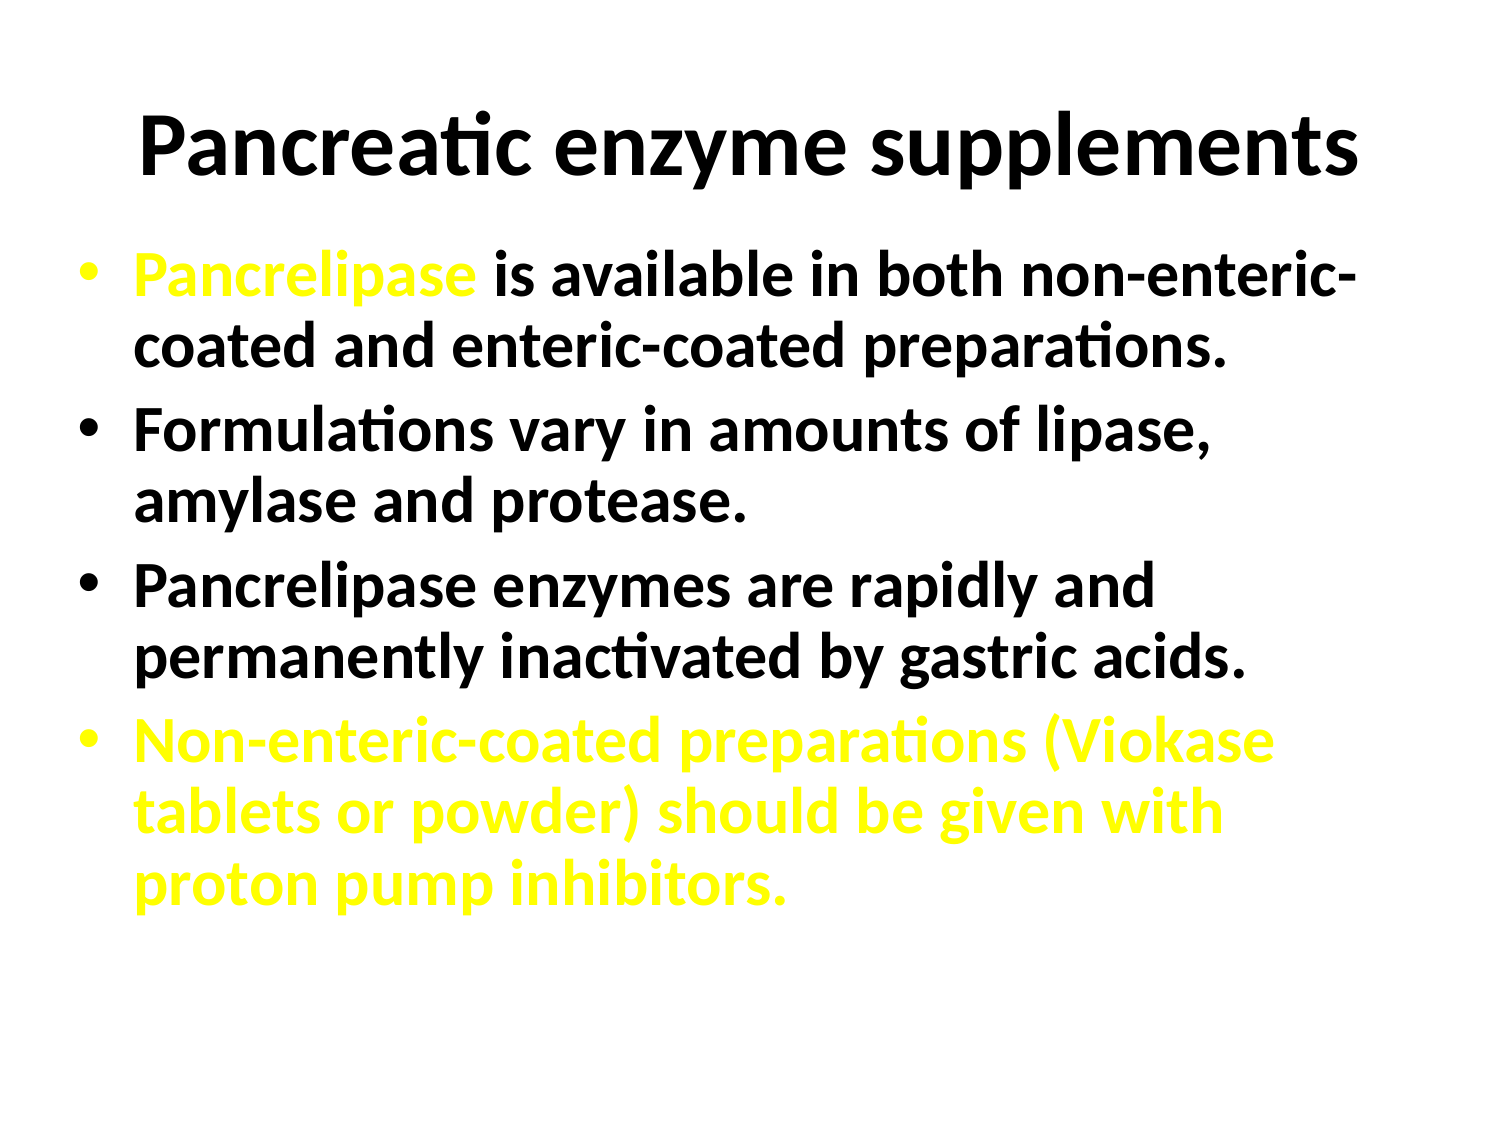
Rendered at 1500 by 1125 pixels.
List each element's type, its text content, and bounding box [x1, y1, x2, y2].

title Pancreatic enzyme supplements [75, 45, 1425, 231]
list Pancrelipase is available in both non-enteric-coated and enteric-coated preparations. Formulations vary in amounts of lipase, amylase and protease. Pancrelipase enzymes are rapidly and permanently inactivated by gastric acids. Non-enteric-coated preparations (Viokase tablets or powder) should be given with proton pump inhibitors. [62, 231, 1438, 935]
